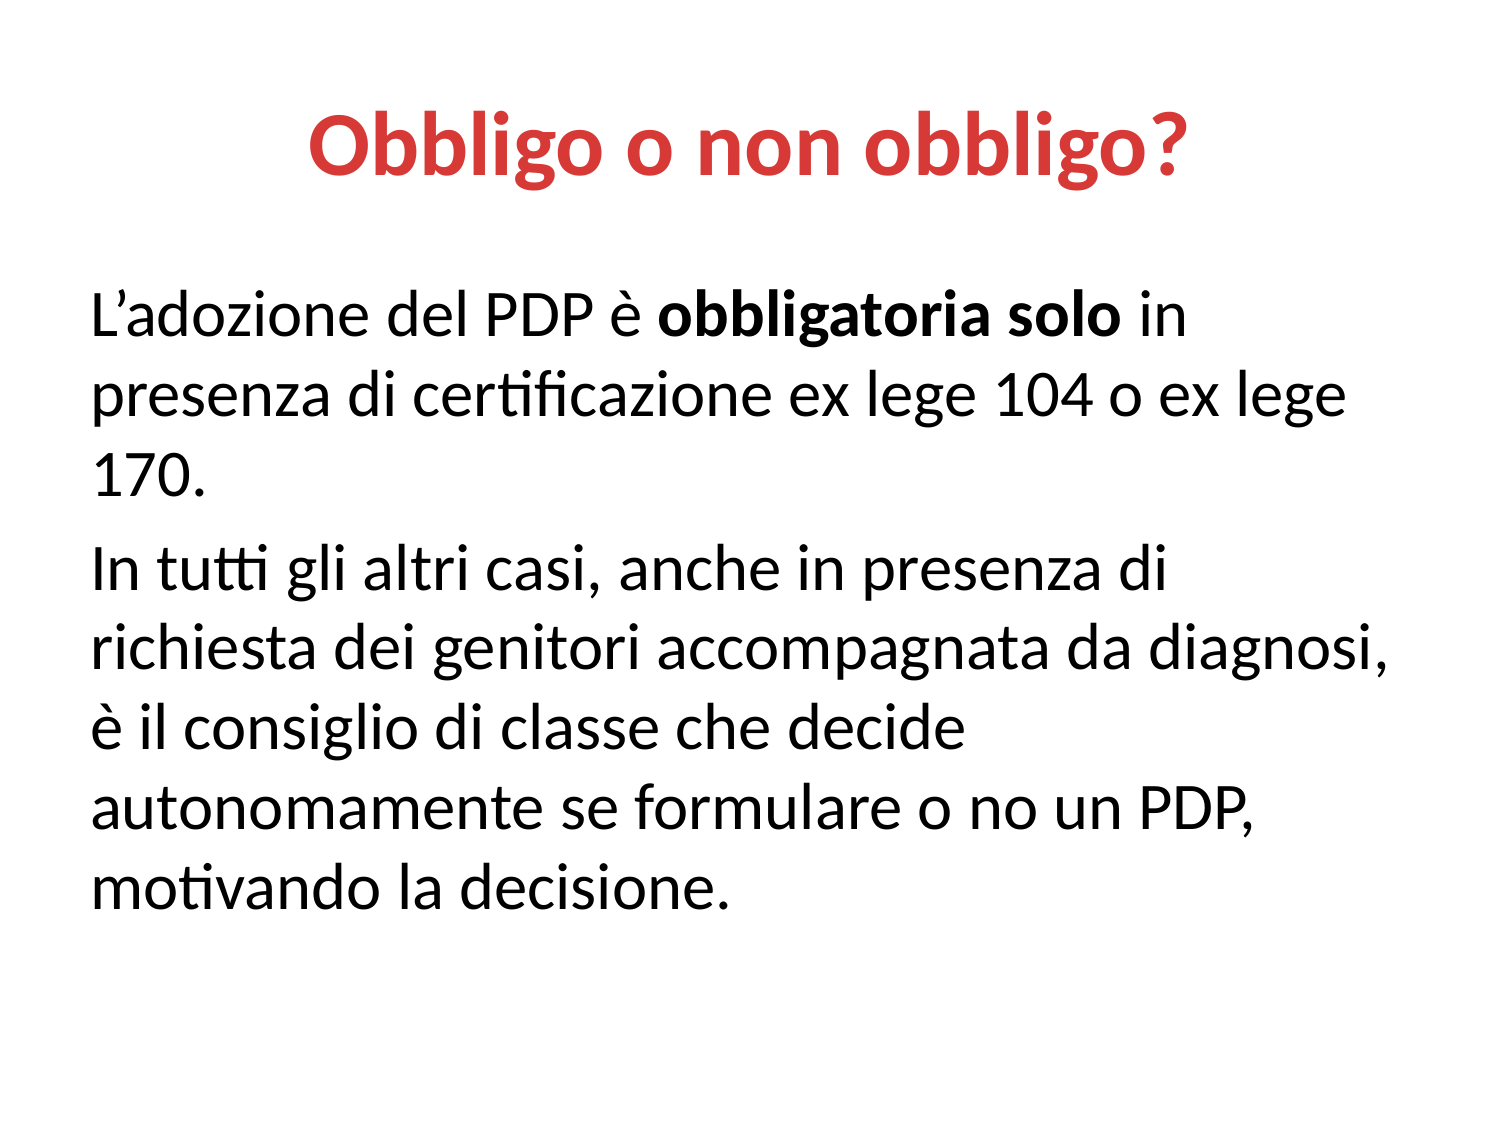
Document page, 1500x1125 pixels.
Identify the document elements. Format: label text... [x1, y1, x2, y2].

title Obbligo o non obbligo? [75, 45, 1425, 233]
list L’adozione del PDP è obbligatoria solo in presenza di certificazione ex lege 104 o ex lege 170. In tutti gli altri casi, anche in presenza di richiesta dei genitori accompagnata da diagnosi, è il consiglio di classe che decide autonomamente se formulare o no un PDP, motivando la decisione. [75, 262, 1425, 1005]
